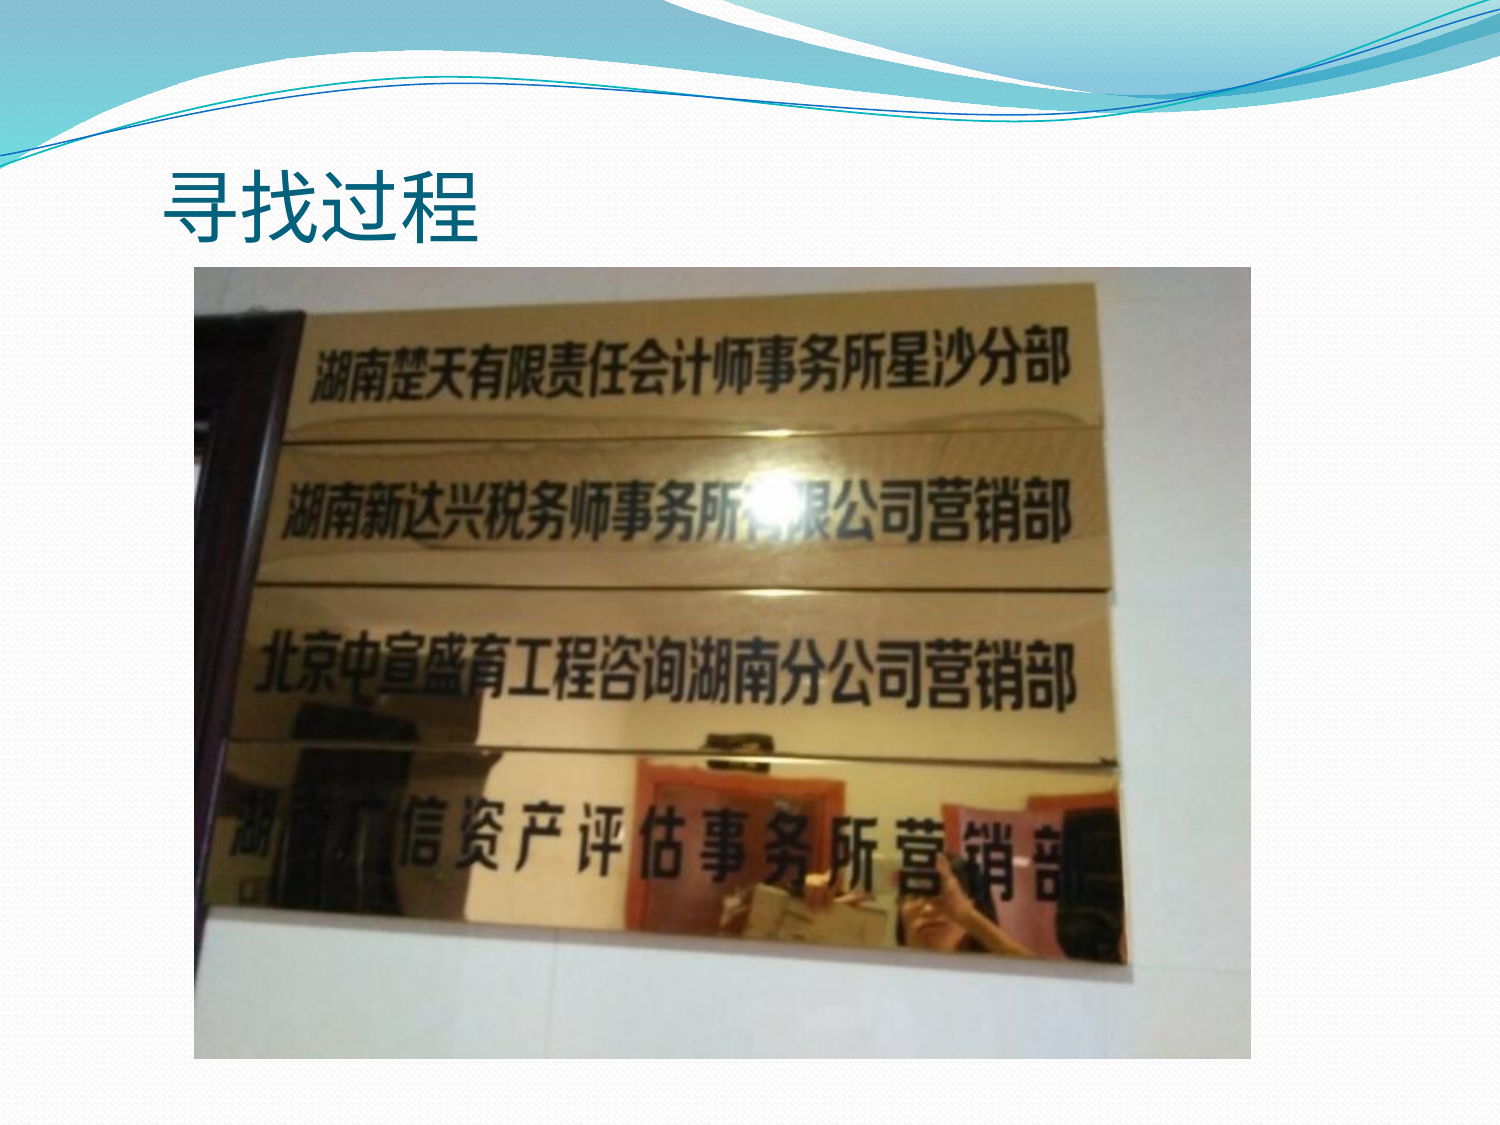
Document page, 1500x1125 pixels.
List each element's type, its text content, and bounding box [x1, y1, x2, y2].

title 寻找过程 [159, 149, 1164, 254]
picture [194, 266, 1251, 1059]
